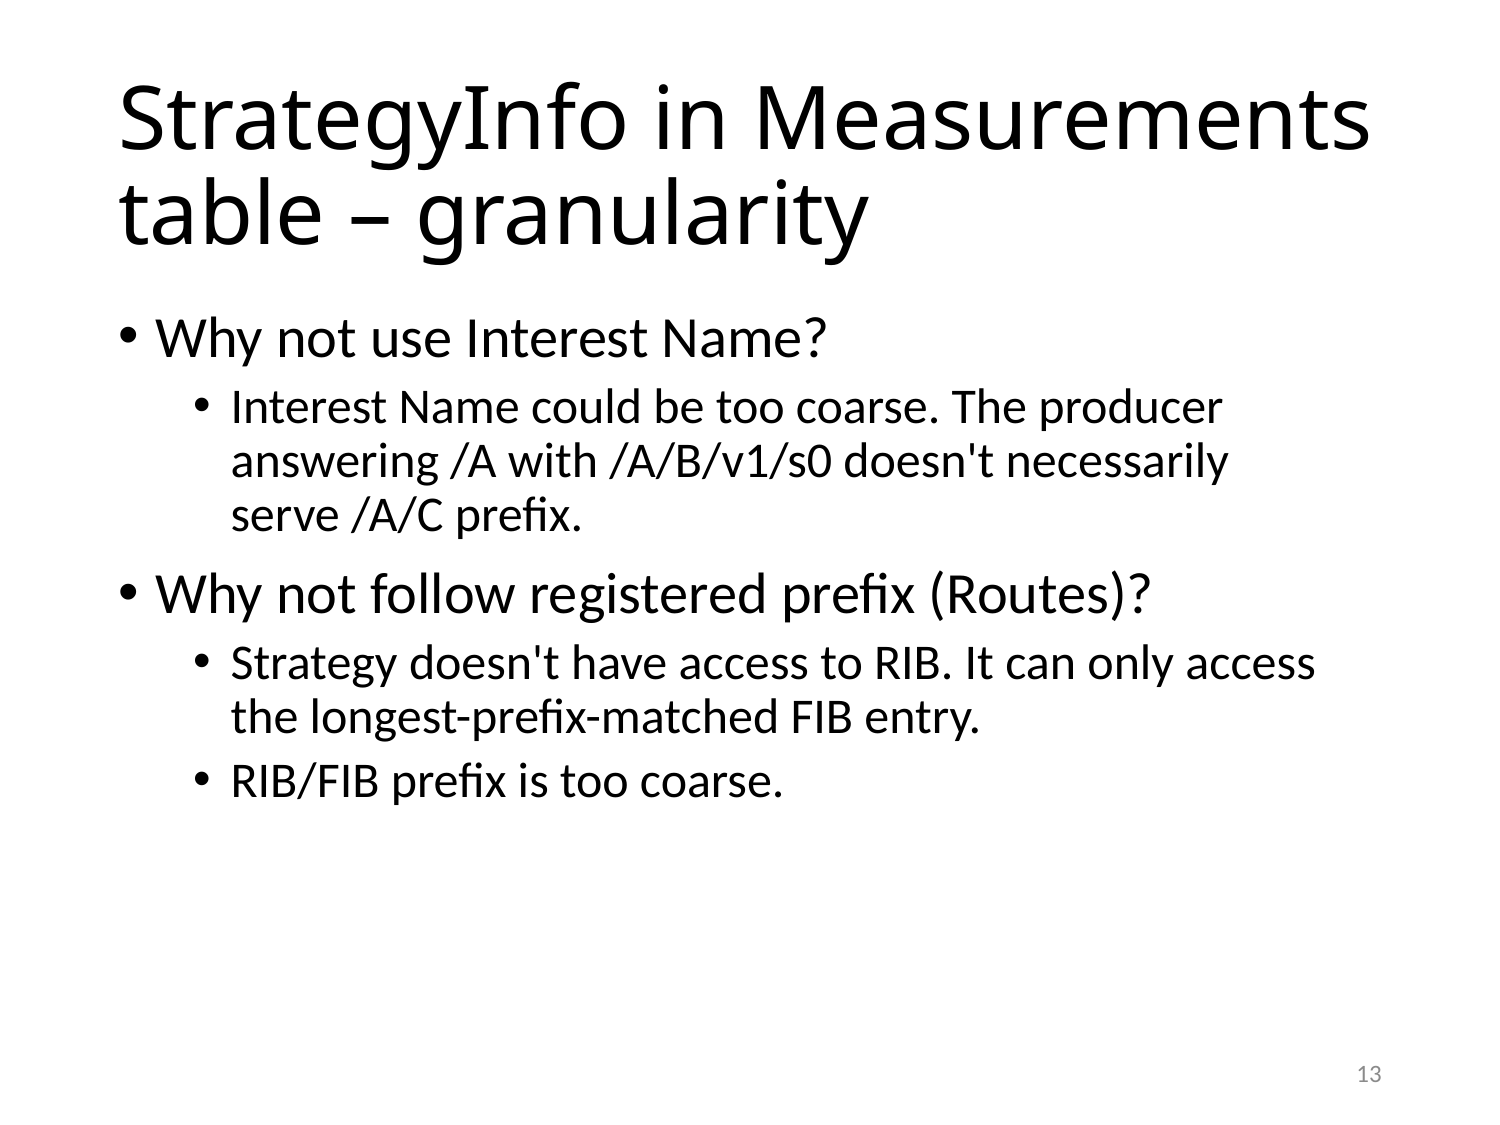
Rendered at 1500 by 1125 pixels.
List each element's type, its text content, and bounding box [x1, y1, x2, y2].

list Why not use Interest Name? Interest Name could be too coarse. The producer answering /A with /A/B/v1/s0 doesn't necessarily serve /A/C prefix. Why not follow registered prefix (Routes)? Strategy doesn't have access to RIB. It can only access the longest-prefix-matched FIB entry. RIB/FIB prefix is too coarse. [103, 299, 1397, 1014]
title StrategyInfo in Measurements table – granularity [103, 59, 1397, 278]
slide_number 13 [1059, 1042, 1397, 1103]
